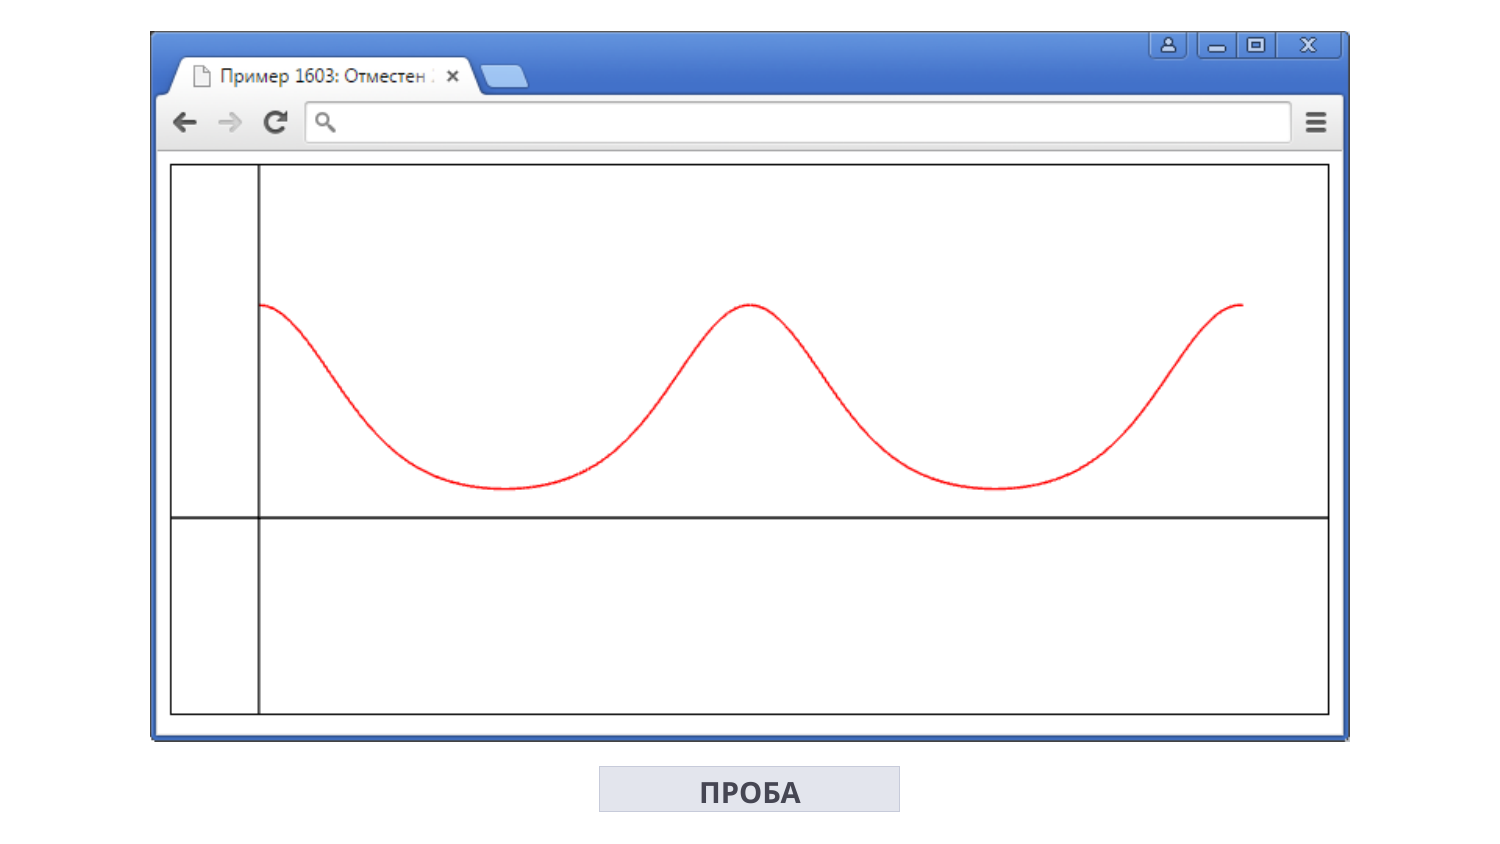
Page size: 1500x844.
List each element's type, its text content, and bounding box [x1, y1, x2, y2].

picture [149, 31, 1351, 742]
text_box ПРОБА [599, 766, 900, 812]
